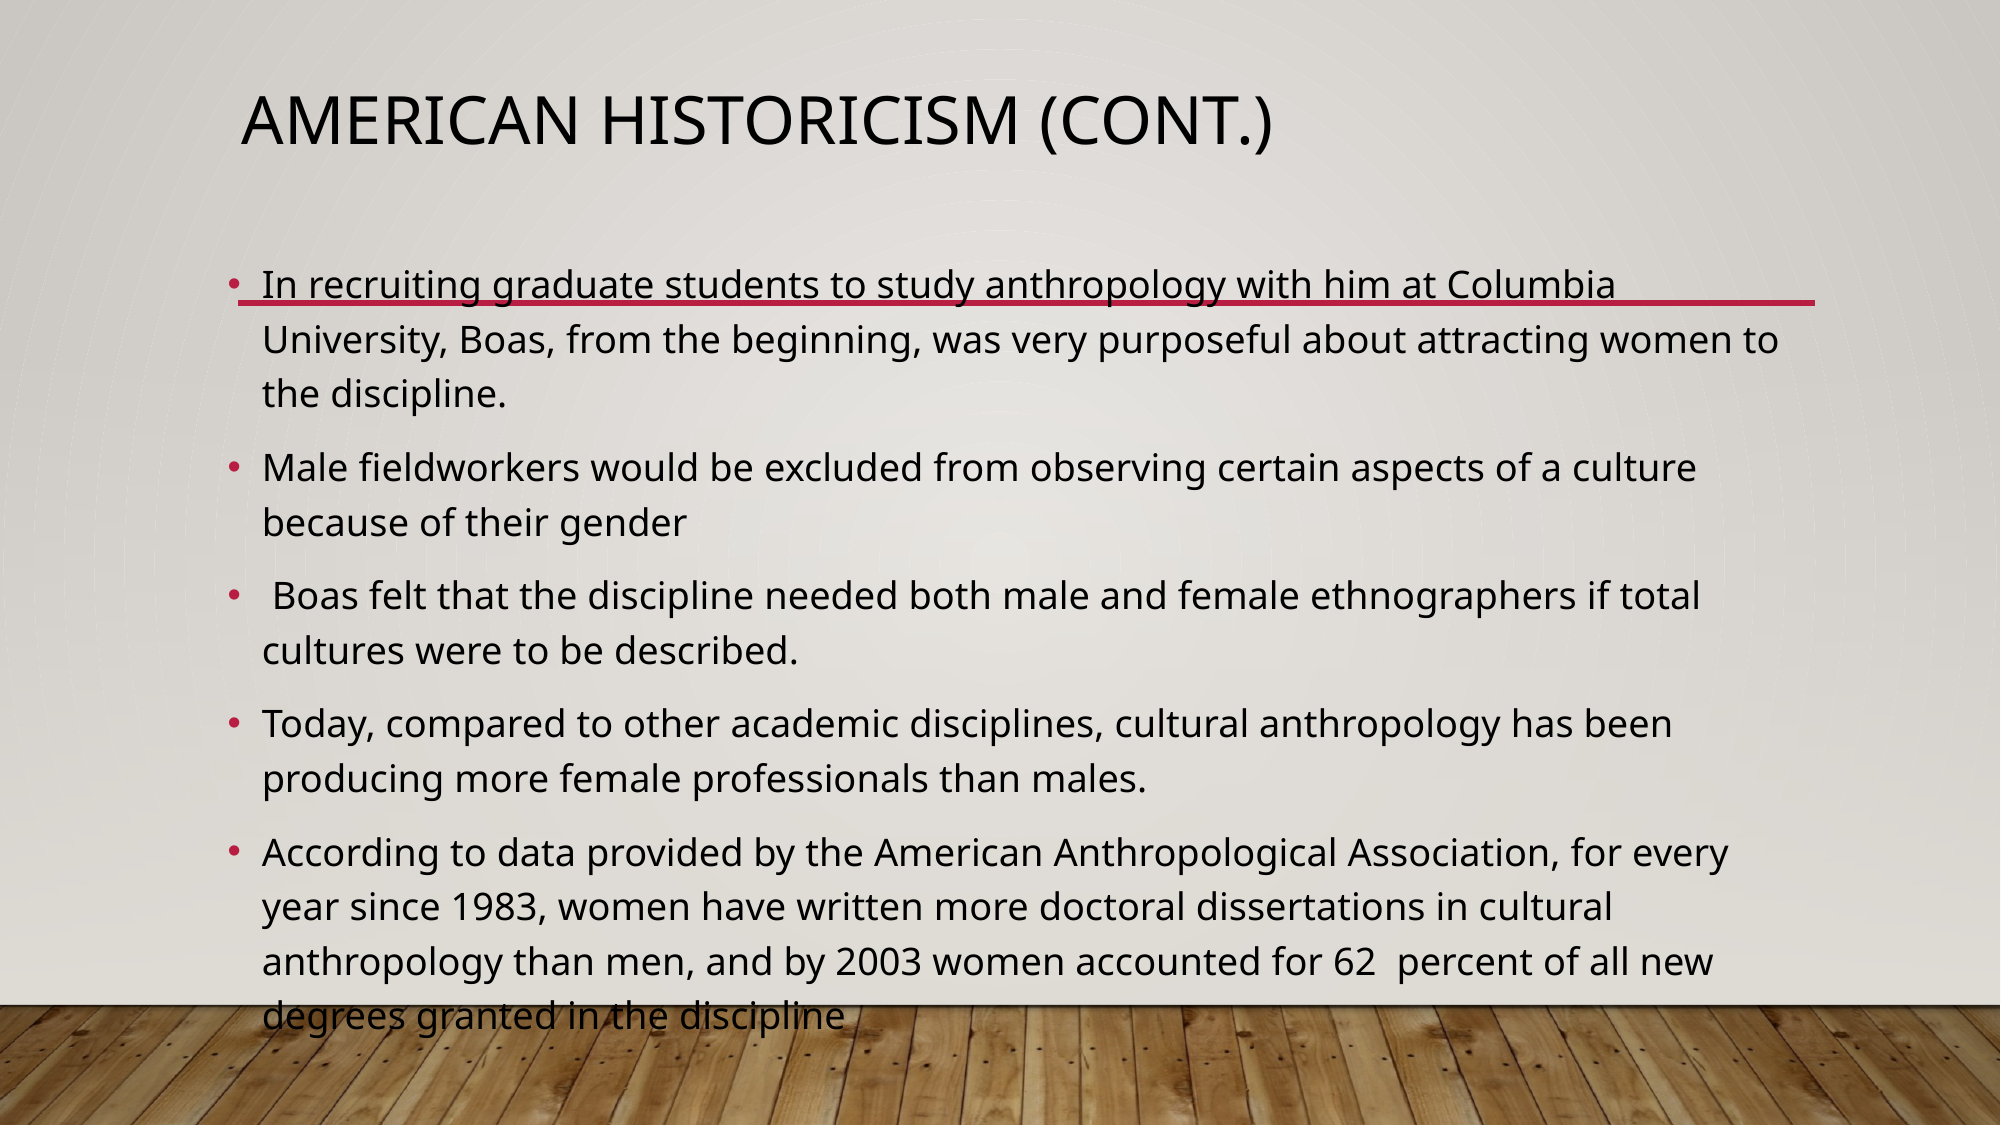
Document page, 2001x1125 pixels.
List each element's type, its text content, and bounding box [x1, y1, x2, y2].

picture [0, 1005, 2000, 1125]
list In recruiting graduate students to study anthropology with him at Columbia University, Boas, from the beginning, was very purposeful about attracting women to the discipline. Male fieldworkers would be excluded from observing certain aspects of a culture because of their gender Boas felt that the discipline needed both male and female ethnographers if total cultures were to be described. Today, compared to other academic disciplines, cultural anthropology has been producing more female professionals than males. According to data provided by the American Anthropological Association, for every year since 1983, women have written more doctoral dissertations in cultural anthropology than men, and by 2003 women accounted for 62 percent of all new degrees granted in the discipline [212, 244, 1825, 1046]
title American Historicism (Cont.) [226, 79, 1826, 269]
